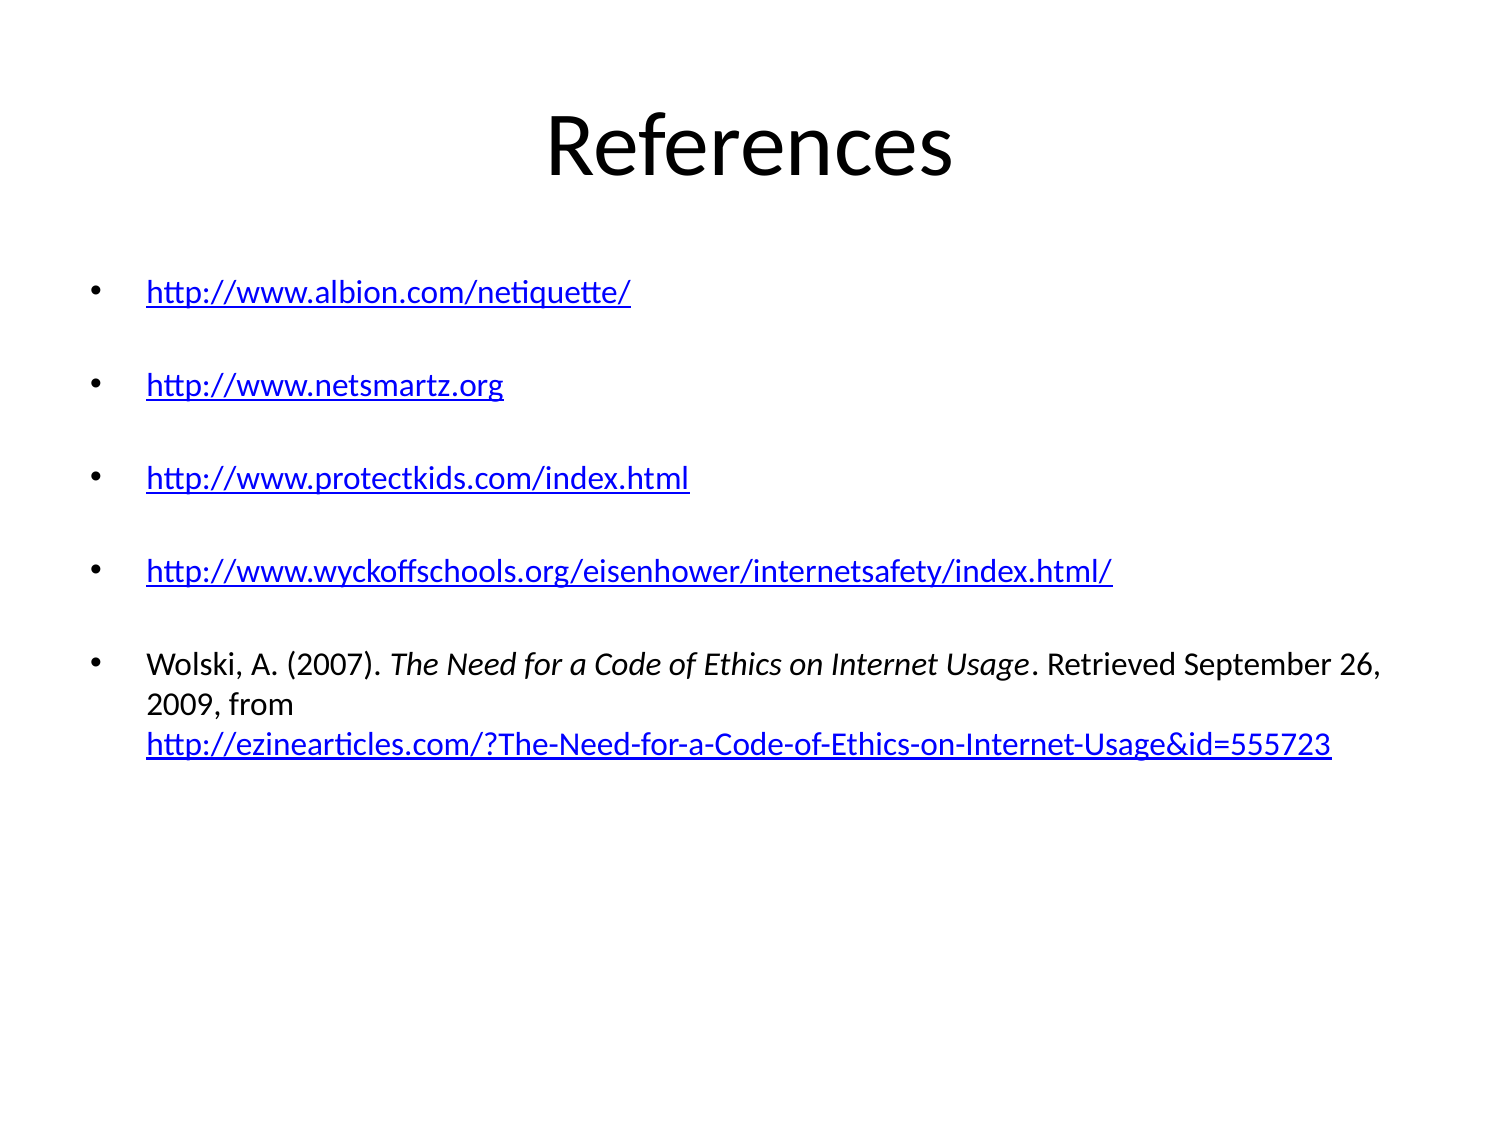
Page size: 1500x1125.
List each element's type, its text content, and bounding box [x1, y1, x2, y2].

title References [75, 45, 1425, 233]
list http://www.albion.com/netiquette/ http://www.netsmartz.org http://www.protectkids.com/index.html http://www.wyckoffschools.org/eisenhower/internetsafety/index.html/ Wolski, A. (2007). The Need for a Code of Ethics on Internet Usage. Retrieved September 26, 2009, from http://ezinearticles.com/?The-Need-for-a-Code-of-Ethics-on-Internet-Usage&id=555723 [75, 262, 1425, 1005]
